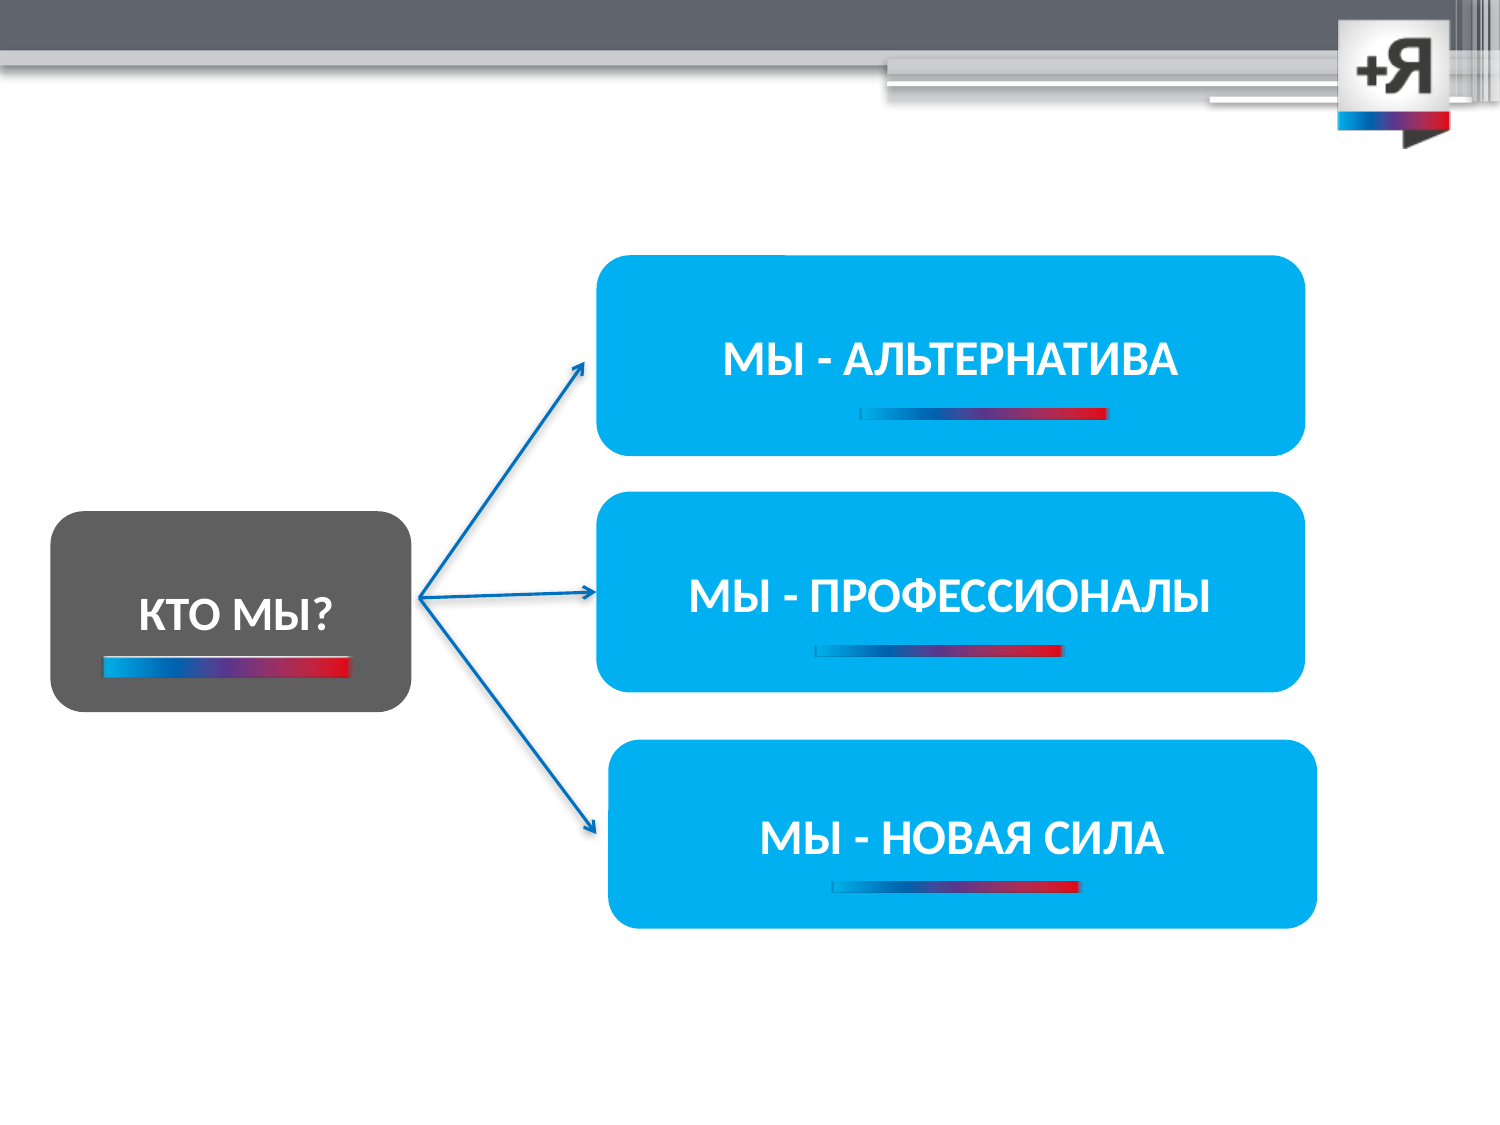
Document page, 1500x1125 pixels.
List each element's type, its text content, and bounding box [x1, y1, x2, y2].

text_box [418, 361, 585, 590]
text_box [419, 591, 597, 595]
picture [1328, 19, 1451, 149]
picture [876, 882, 1082, 892]
picture [904, 409, 1109, 419]
text_box МЫ - НОВАЯ СИЛА [606, 738, 1319, 931]
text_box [419, 597, 597, 835]
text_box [50, 510, 412, 713]
picture [859, 646, 1064, 656]
text_box МЫ - ПРОФЕССИОНАЛЫ [594, 490, 1307, 694]
text_box МЫ - АЛЬТЕРНАТИВА [594, 253, 1307, 458]
